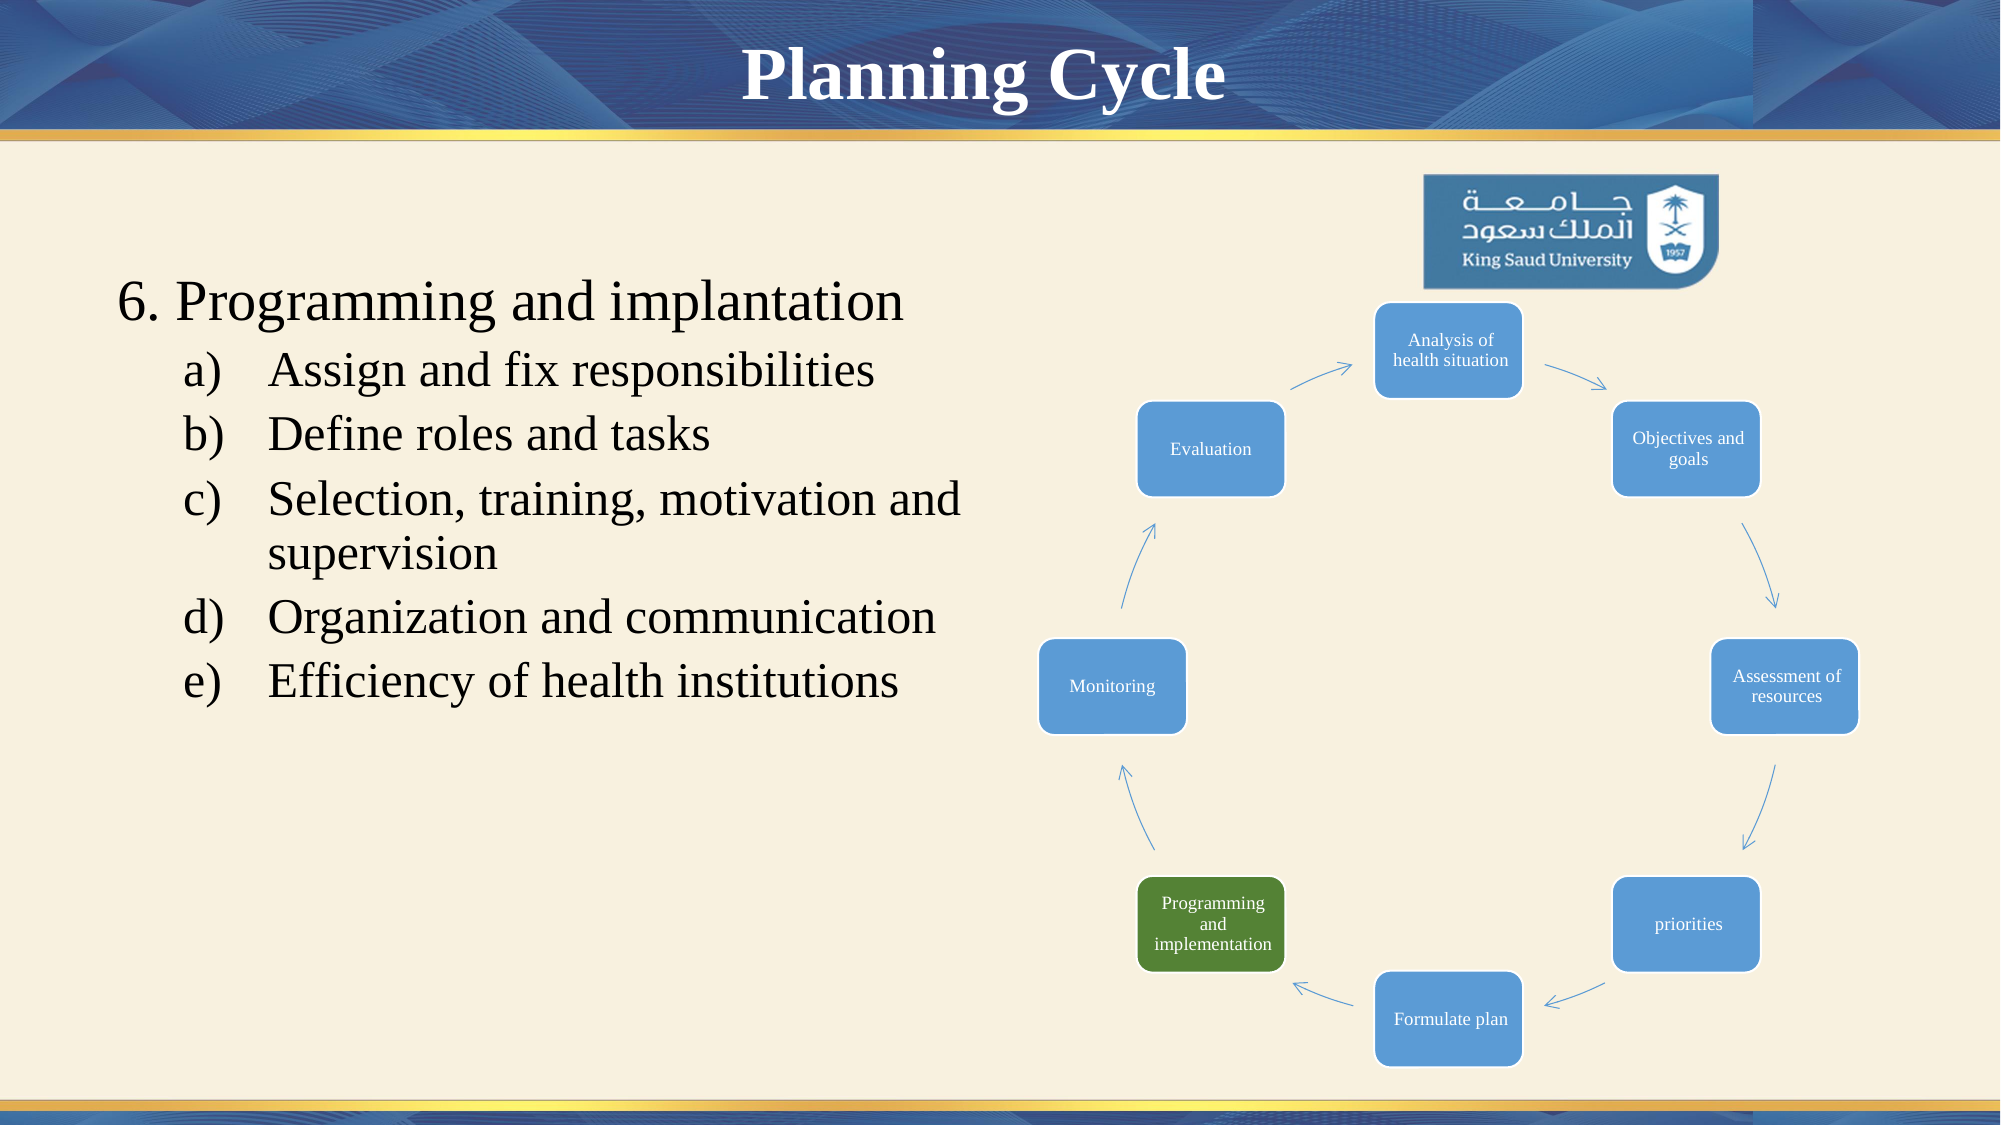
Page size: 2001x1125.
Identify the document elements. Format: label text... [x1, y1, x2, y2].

title Planning Cycle [241, 6, 1746, 144]
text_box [999, 297, 1898, 1068]
list 6. Programming and implantation Assign and fix responsibilities Define roles and tasks Selection, training, motivation and supervision Organization and communication Efficiency of health institutions [102, 262, 1000, 977]
picture [0, 0, 2001, 1125]
